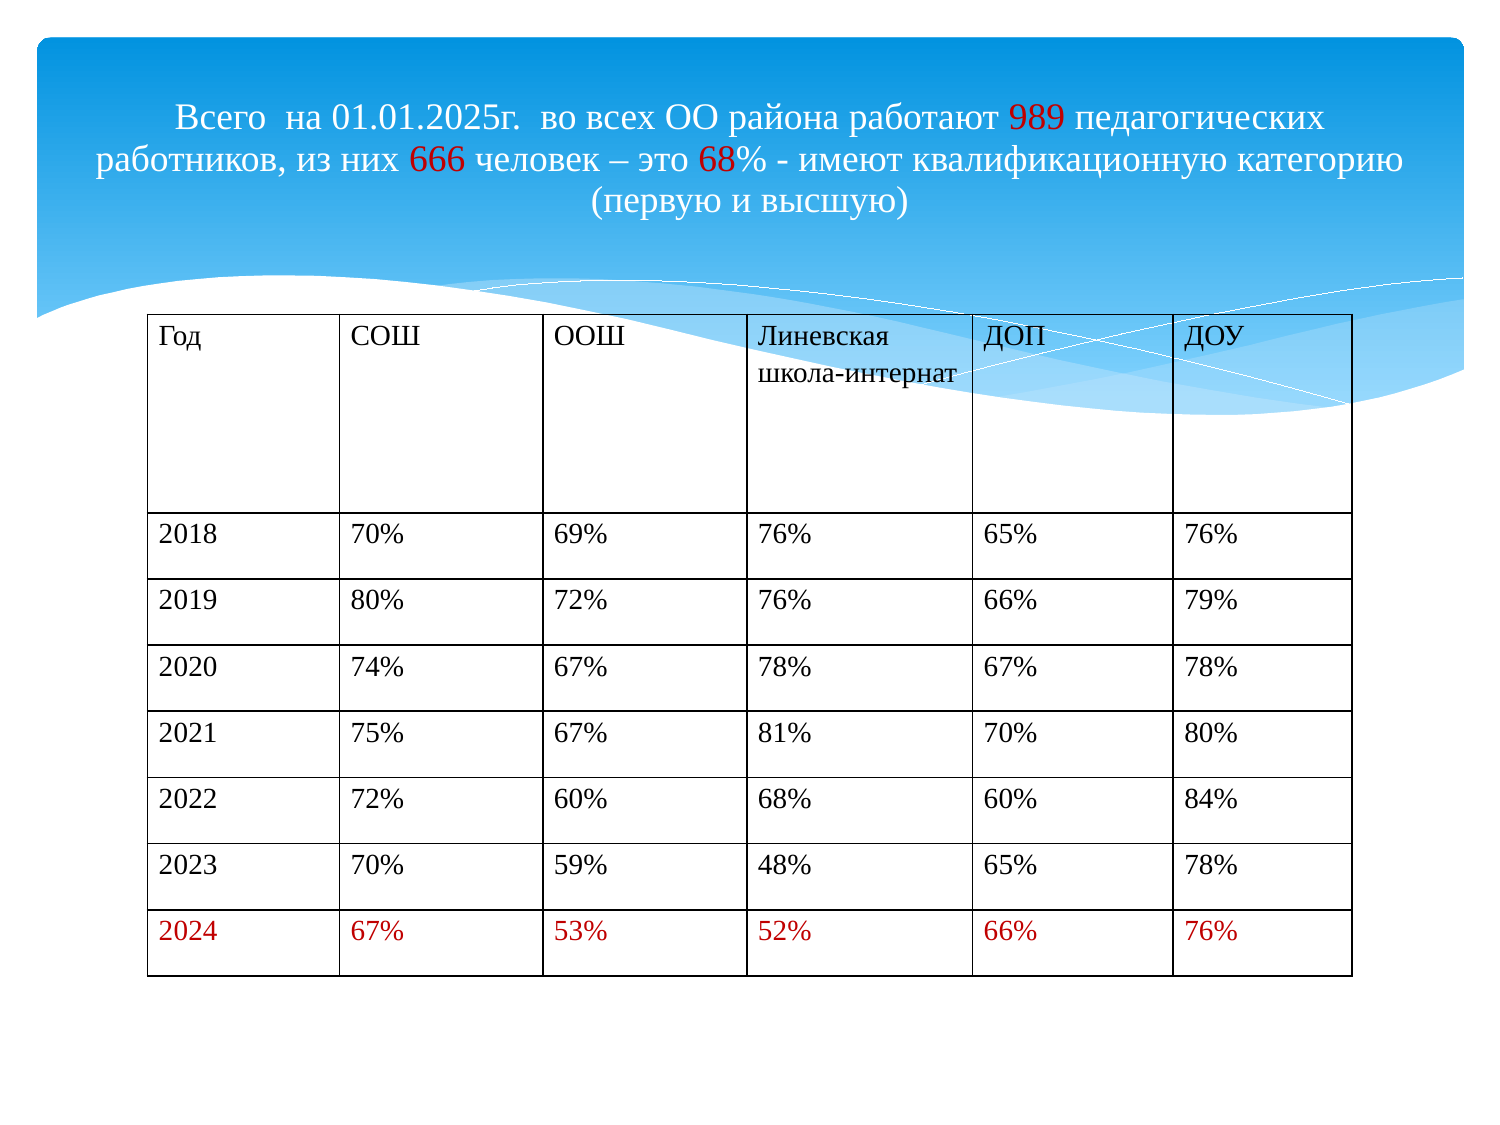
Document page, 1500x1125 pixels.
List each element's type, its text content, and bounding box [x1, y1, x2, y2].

table_cell 67% [973, 646, 1172, 710]
table_cell 2022 [148, 778, 339, 843]
table_cell 67% [544, 712, 746, 777]
table_cell 70% [973, 712, 1172, 777]
table_cell 2023 [148, 844, 339, 909]
table_cell 84% [1174, 778, 1351, 843]
table_cell 80% [340, 580, 542, 644]
table_cell 67% [544, 646, 746, 710]
table_cell 70% [340, 844, 542, 909]
table_cell 48% [748, 844, 972, 909]
table_cell 69% [544, 514, 746, 578]
table_cell 78% [748, 646, 972, 710]
table_cell 2024 [148, 911, 339, 975]
table_cell 60% [544, 778, 746, 843]
table_cell 2018 [148, 514, 339, 578]
table_cell 66% [973, 580, 1172, 644]
table_cell 72% [340, 778, 542, 843]
table_header ДОУ [1174, 315, 1351, 512]
table_cell 2021 [148, 712, 339, 777]
table_cell 2019 [148, 580, 339, 644]
table_cell 65% [973, 844, 1172, 909]
table_cell 76% [748, 580, 972, 644]
table_cell 70% [340, 514, 542, 578]
table_cell 67% [340, 911, 542, 975]
table_cell 79% [1174, 580, 1351, 644]
table_cell 65% [973, 514, 1172, 578]
table_cell 78% [1174, 646, 1351, 710]
table_cell 76% [1174, 514, 1351, 578]
table_cell 74% [340, 646, 542, 710]
table_cell 68% [748, 778, 972, 843]
table_header Год [148, 315, 339, 512]
table_cell 72% [544, 580, 746, 644]
table_cell 76% [1174, 911, 1351, 975]
table_cell 81% [748, 712, 972, 777]
table_header ДОП [973, 315, 1172, 512]
table_cell 59% [544, 844, 746, 909]
table_cell 76% [748, 514, 972, 578]
table_cell 80% [1174, 712, 1351, 777]
table_header Линевская школа-интернат [748, 315, 972, 512]
table_cell 2020 [148, 646, 339, 710]
table_cell 53% [544, 911, 746, 975]
title Всего на 01.01.2025г. во всех ОО района работают 989 педагогических работников, из них 666 человек – это 68% - имеют квалификационную категорию (первую и высшую) [75, 55, 1425, 261]
table_cell 60% [973, 778, 1172, 843]
table_cell 52% [748, 911, 972, 975]
table_header СОШ [340, 315, 542, 512]
table_cell 78% [1174, 844, 1351, 909]
table_cell 66% [973, 911, 1172, 975]
table_cell 75% [340, 712, 542, 777]
table_header ООШ [544, 315, 746, 512]
